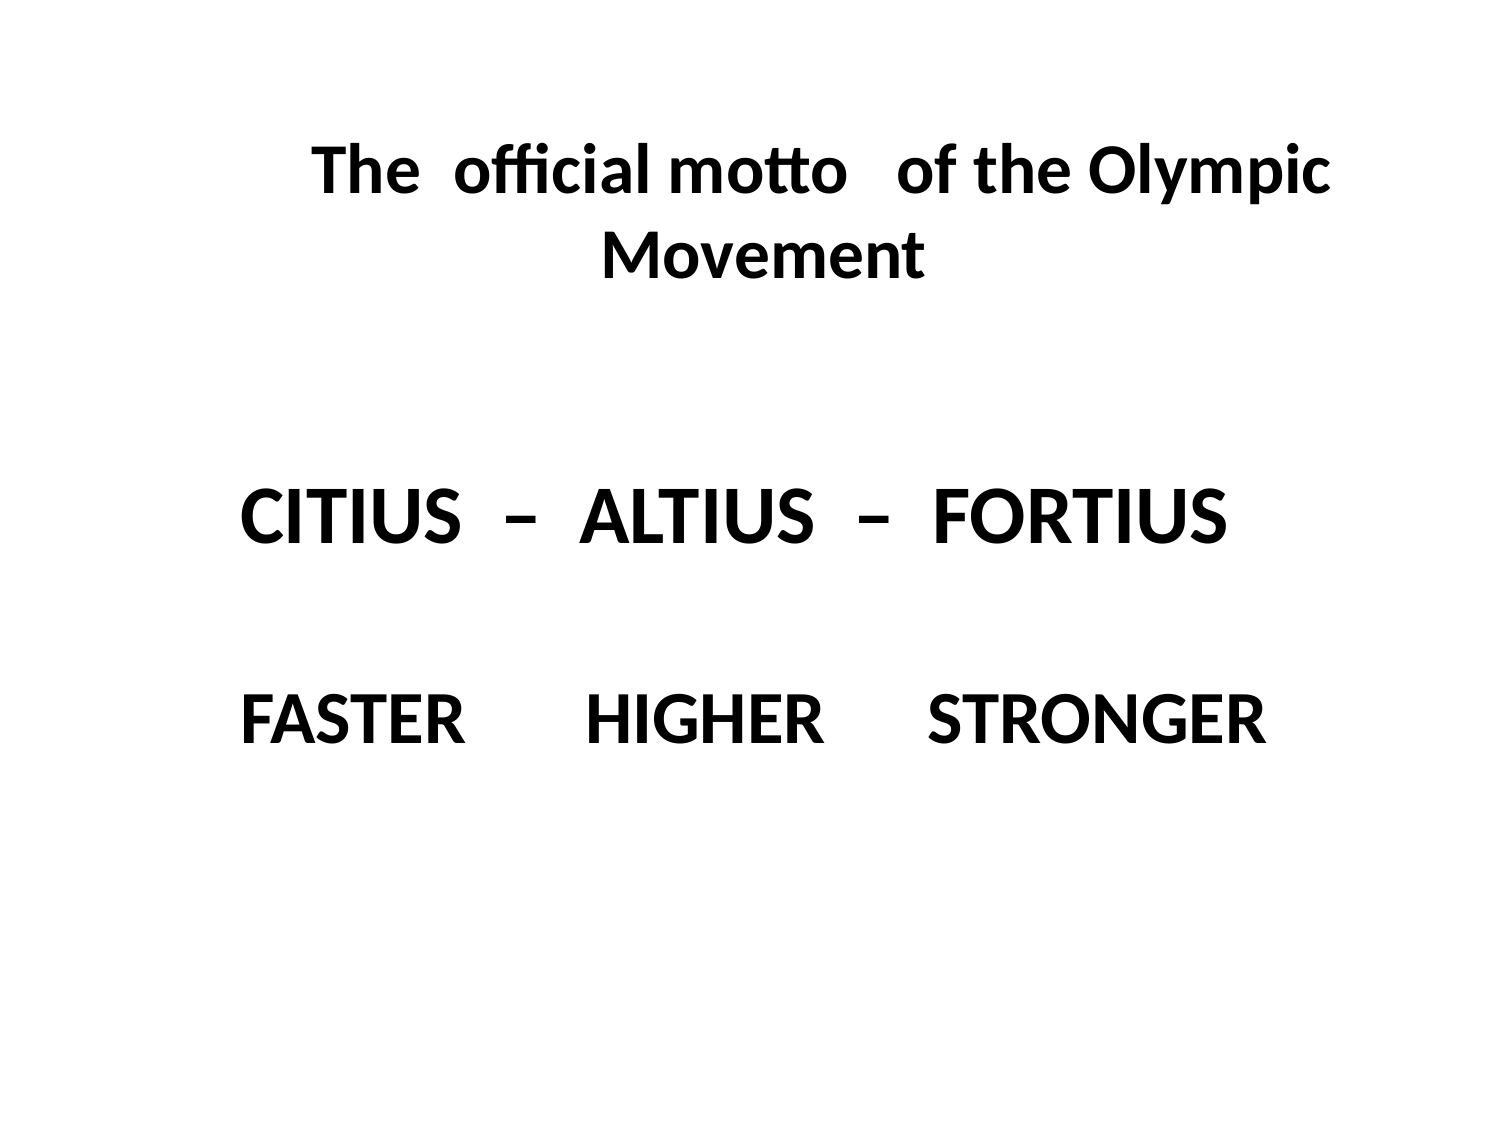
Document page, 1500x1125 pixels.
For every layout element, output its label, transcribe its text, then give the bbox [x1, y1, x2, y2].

title The official motto of the Olympic Movement [88, 113, 1439, 302]
list CITIUS – ALTIUS – FORTIUS FASTER HIGHER STRONGER [75, 262, 1425, 1005]
